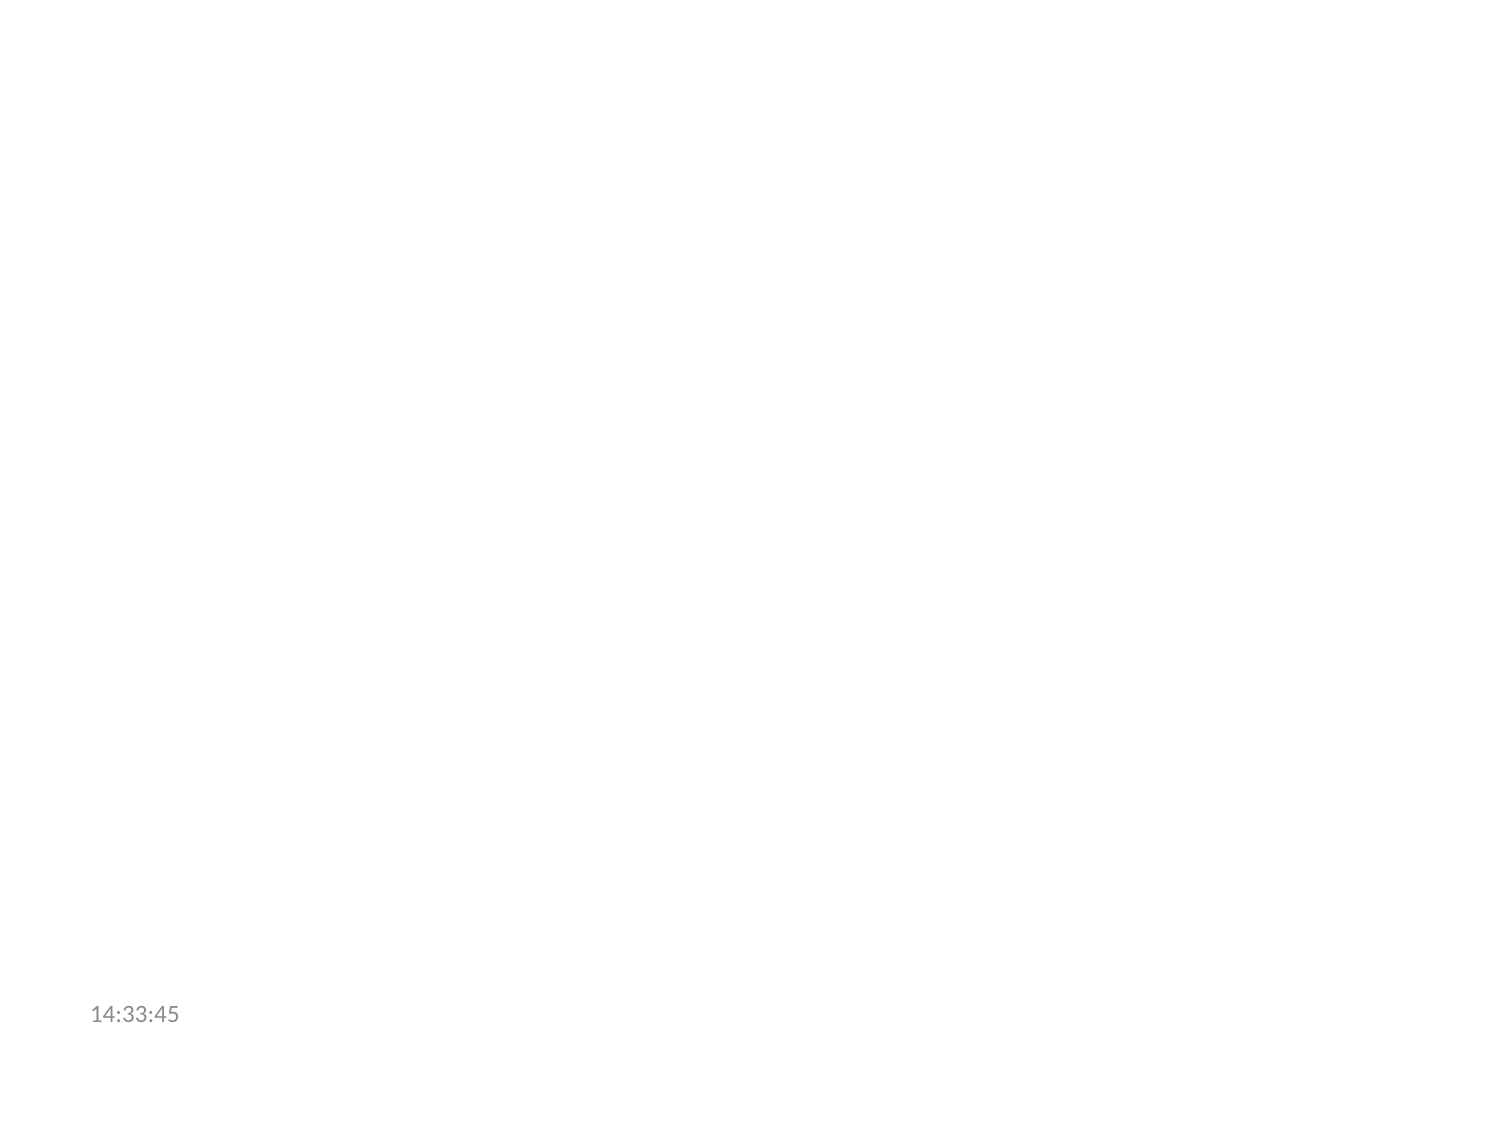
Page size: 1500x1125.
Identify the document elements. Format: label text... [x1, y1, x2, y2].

text_box 15:35:09 [75, 982, 425, 1043]
